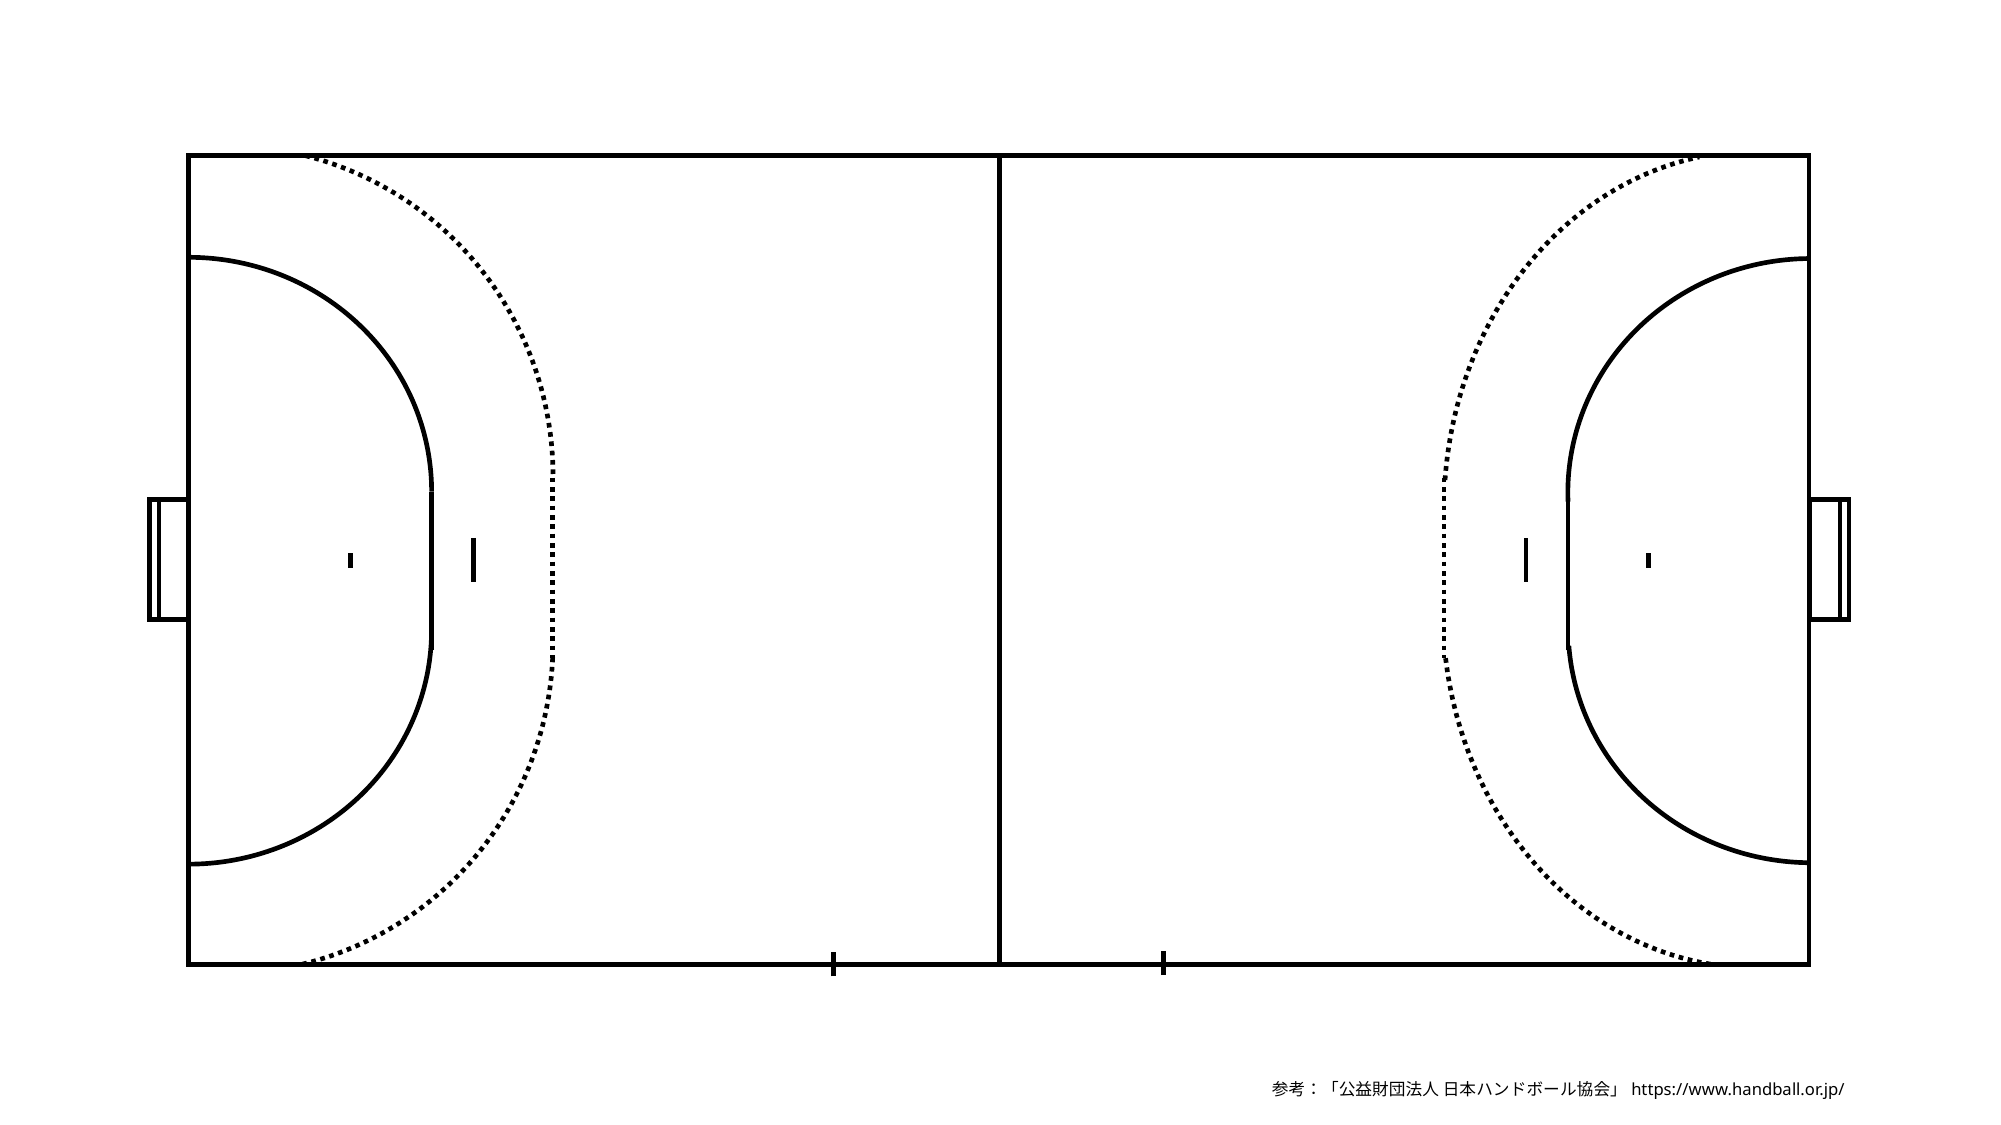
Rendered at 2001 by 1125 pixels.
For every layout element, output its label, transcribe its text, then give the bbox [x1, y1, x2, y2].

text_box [0, 145, 2000, 977]
text_box 参考：「公益財団法人 日本ハンドボール協会」https://www.handball.or.jp/ [1256, 1071, 1987, 1107]
